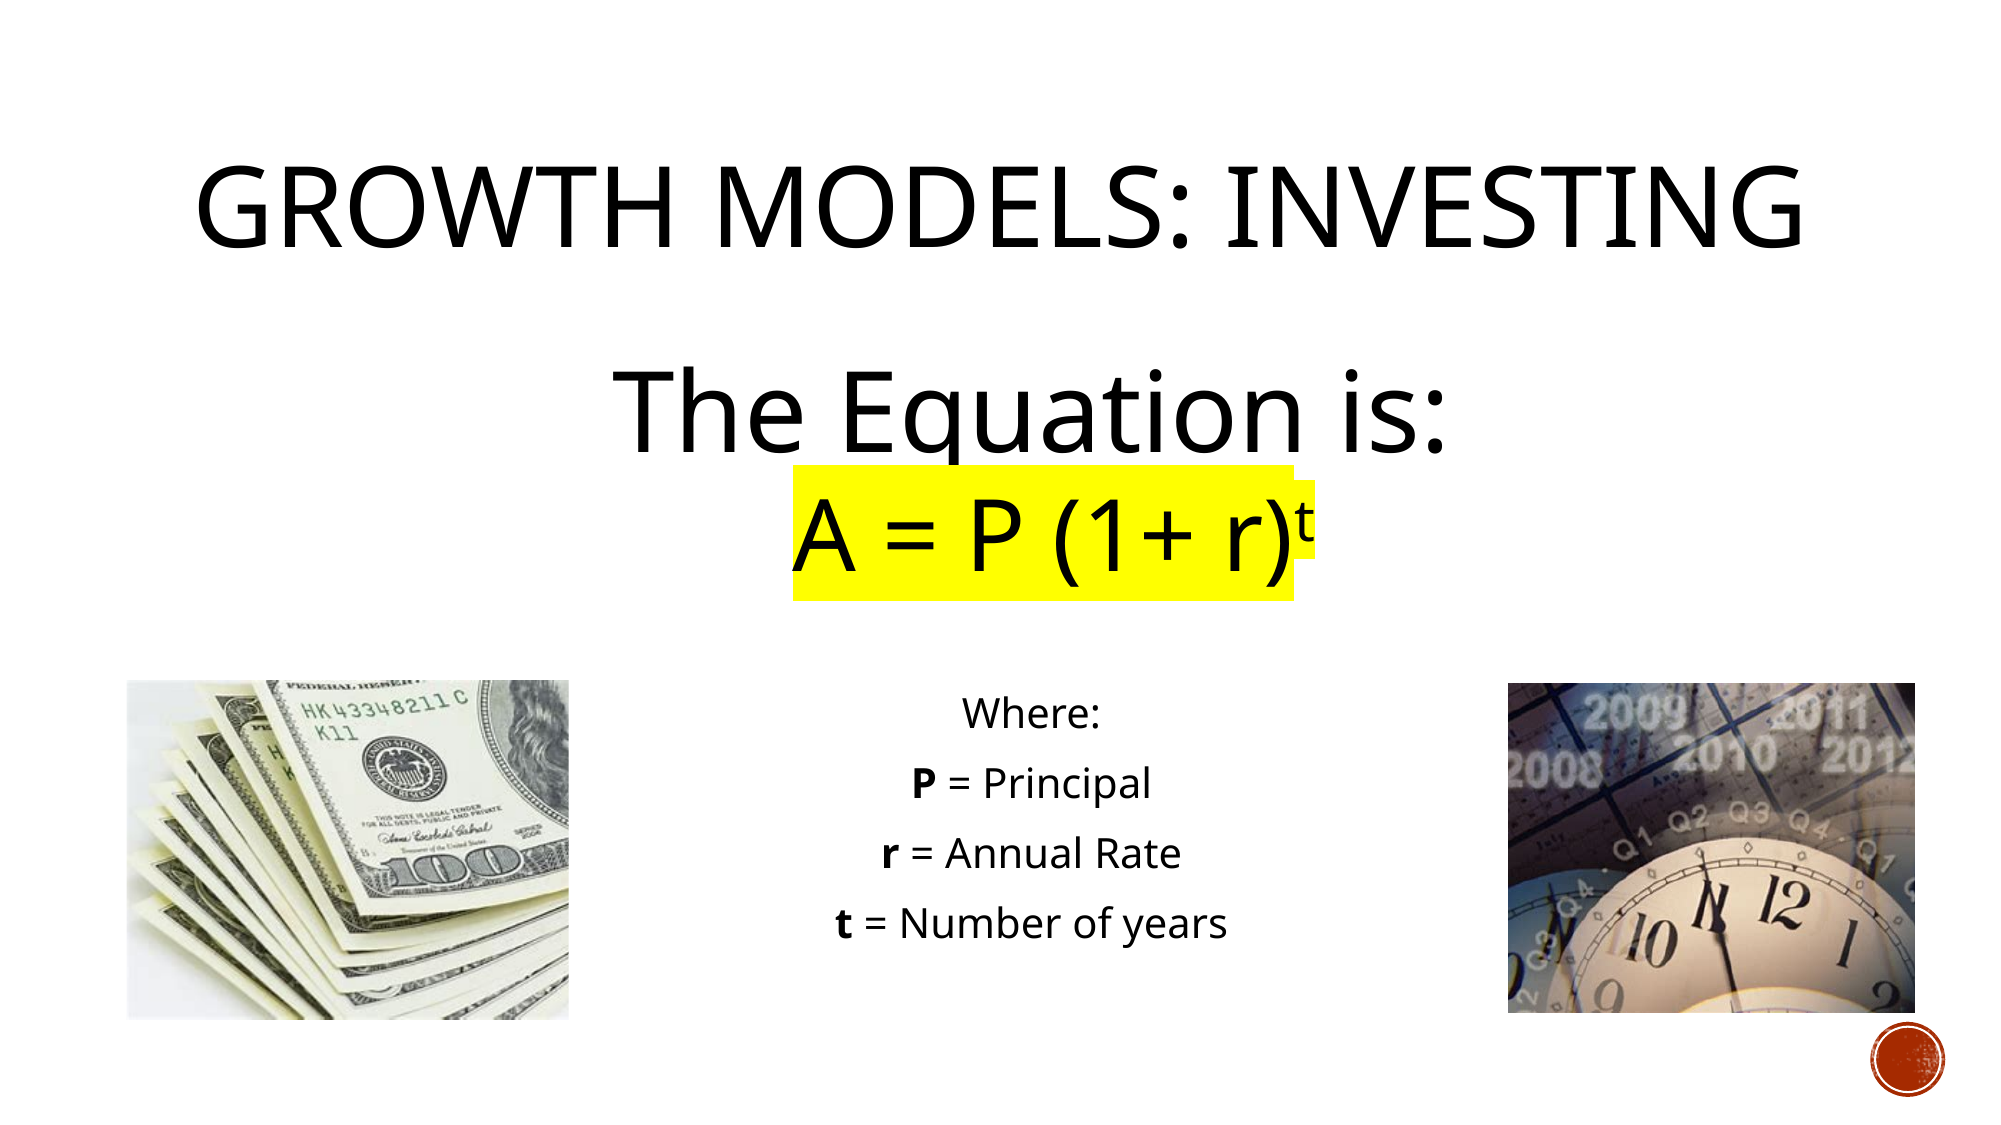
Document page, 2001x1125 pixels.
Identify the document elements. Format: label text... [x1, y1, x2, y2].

title Growth Models: Investing [175, 79, 1826, 344]
picture [1508, 683, 1915, 1013]
picture [126, 680, 569, 1020]
list The Equation is: A = P (1+ r)t Where: P = Principal r = Annual Rate t = Number of years [98, 348, 1965, 1013]
